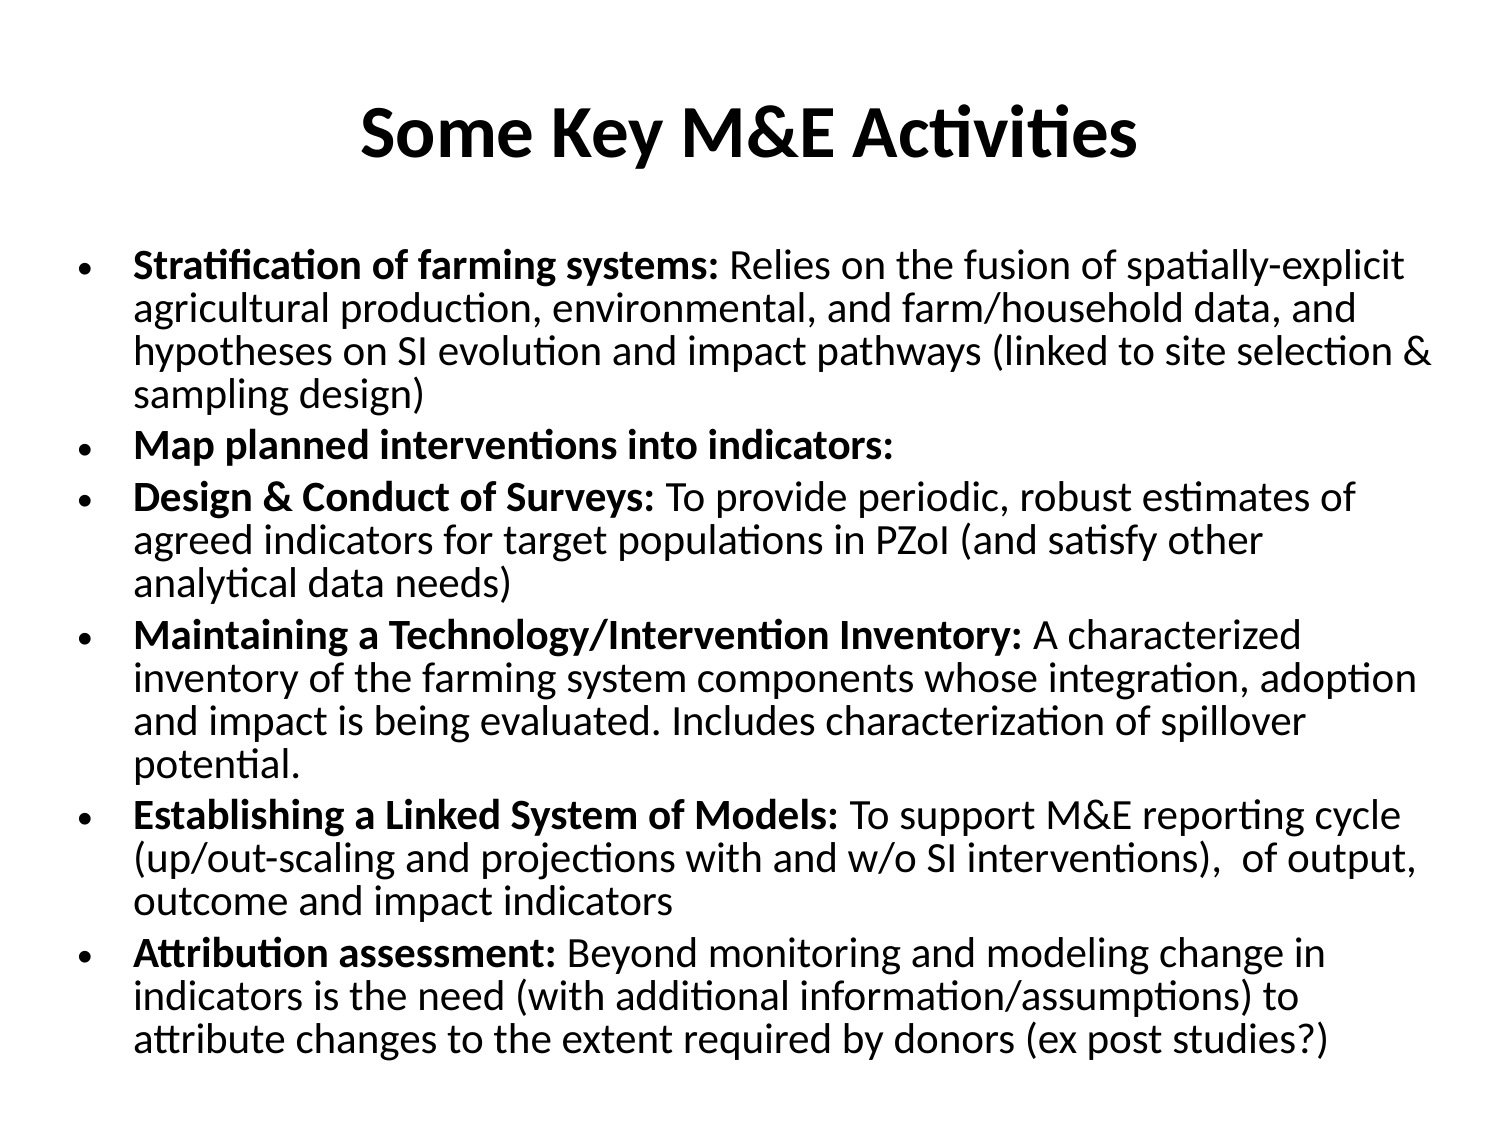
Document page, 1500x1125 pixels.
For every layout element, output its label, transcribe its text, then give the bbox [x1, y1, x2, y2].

list Stratification of farming systems: Relies on the fusion of spatially-explicit agricultural production, environmental, and farm/household data, and hypotheses on SI evolution and impact pathways (linked to site selection & sampling design) Map planned interventions into indicators: Design & Conduct of Surveys: To provide periodic, robust estimates of agreed indicators for target populations in PZoI (and satisfy other analytical data needs) Maintaining a Technology/Intervention Inventory: A characterized inventory of the farming system components whose integration, adoption and impact is being evaluated. Includes characterization of spillover potential. Establishing a Linked System of Models: To support M&E reporting cycle (up/out-scaling and projections with and w/o SI interventions), of output, outcome and impact indicators Attribution assessment: Beyond monitoring and modeling change in indicators is the need (with additional information/assumptions) to attribute changes to the extent required by donors (ex post studies?) [62, 200, 1450, 1075]
title Some Key M&E Activities [75, 45, 1425, 200]
